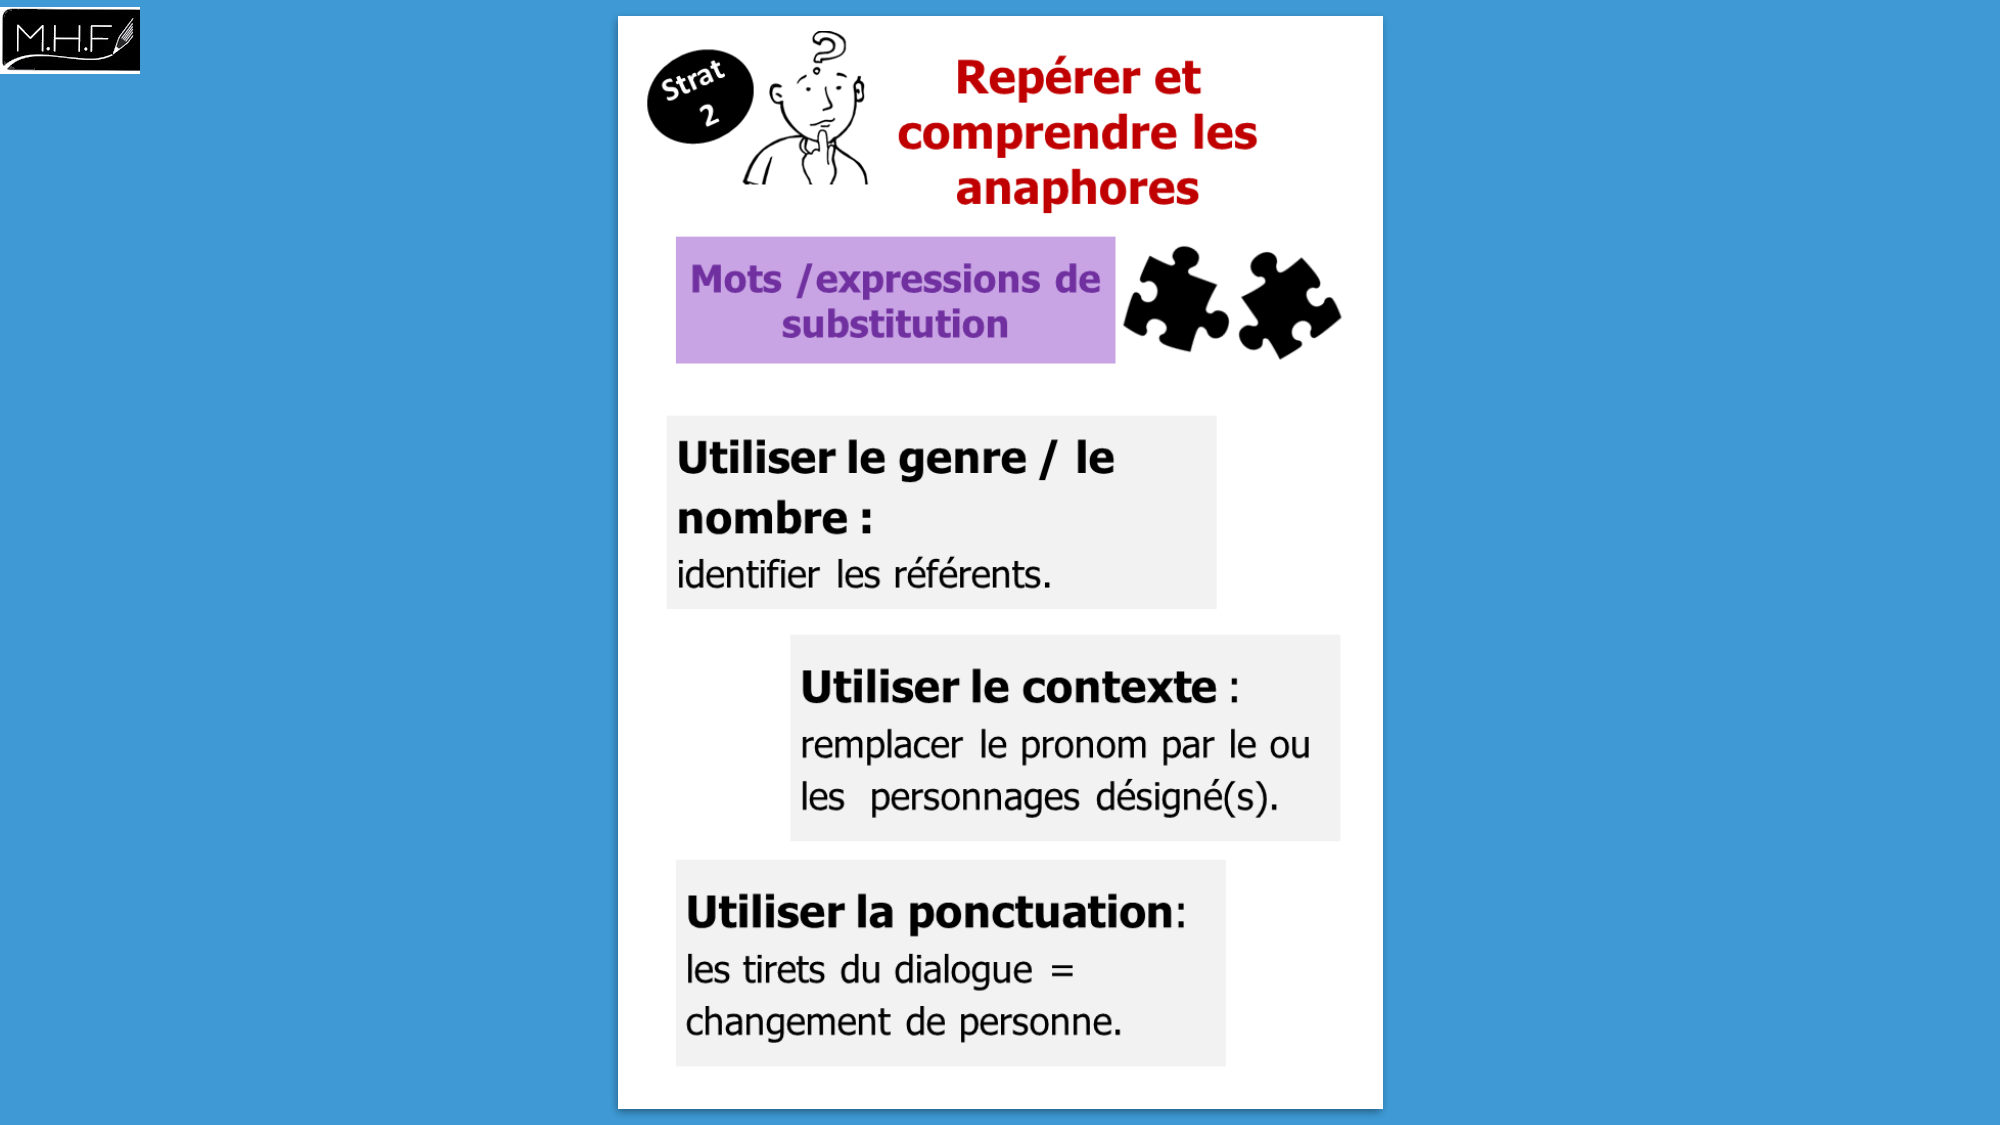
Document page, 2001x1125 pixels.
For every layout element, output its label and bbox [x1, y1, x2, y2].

picture [0, 7, 140, 74]
picture [631, 30, 1368, 1094]
